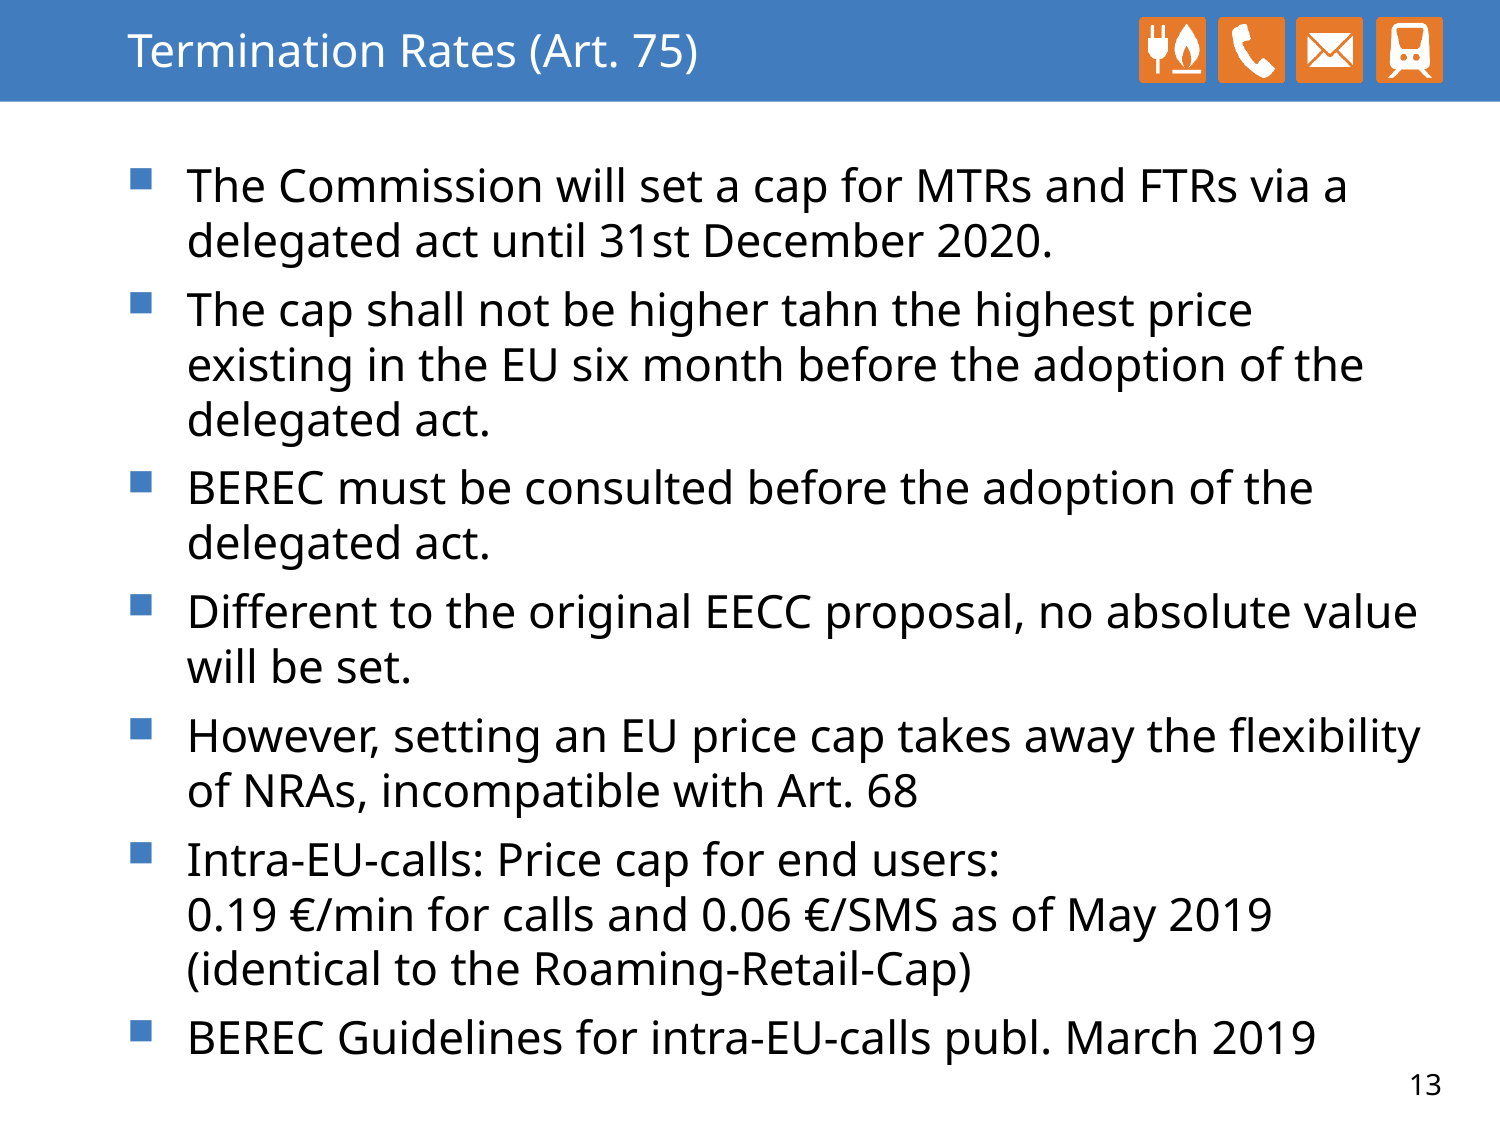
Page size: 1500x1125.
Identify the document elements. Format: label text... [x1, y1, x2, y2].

picture [1218, 16, 1285, 83]
title Termination Rates (Art. 75) [112, 8, 1100, 91]
picture [1296, 16, 1363, 83]
picture [1376, 16, 1443, 83]
list The Commission will set a cap for MTRs and FTRs via a delegated act until 31st December 2020. The cap shall not be higher tahn the highest price existing in the EU six month before the adoption of the delegated act. BEREC must be consulted before the adoption of the delegated act. Different to the original EECC proposal, no absolute value will be set. However, setting an EU price cap takes away the flexibility of NRAs, incompatible with Art. 68 Intra-EU-calls: Price cap for end users: 0.19 €/min for calls and 0.06 €/SMS as of May 2019 (identical to the Roaming-Retail-Cap) BEREC Guidelines for intra-EU-calls publ. March 2019 [112, 149, 1442, 1024]
picture [1139, 16, 1206, 83]
slide_number 13 [1358, 1058, 1458, 1103]
